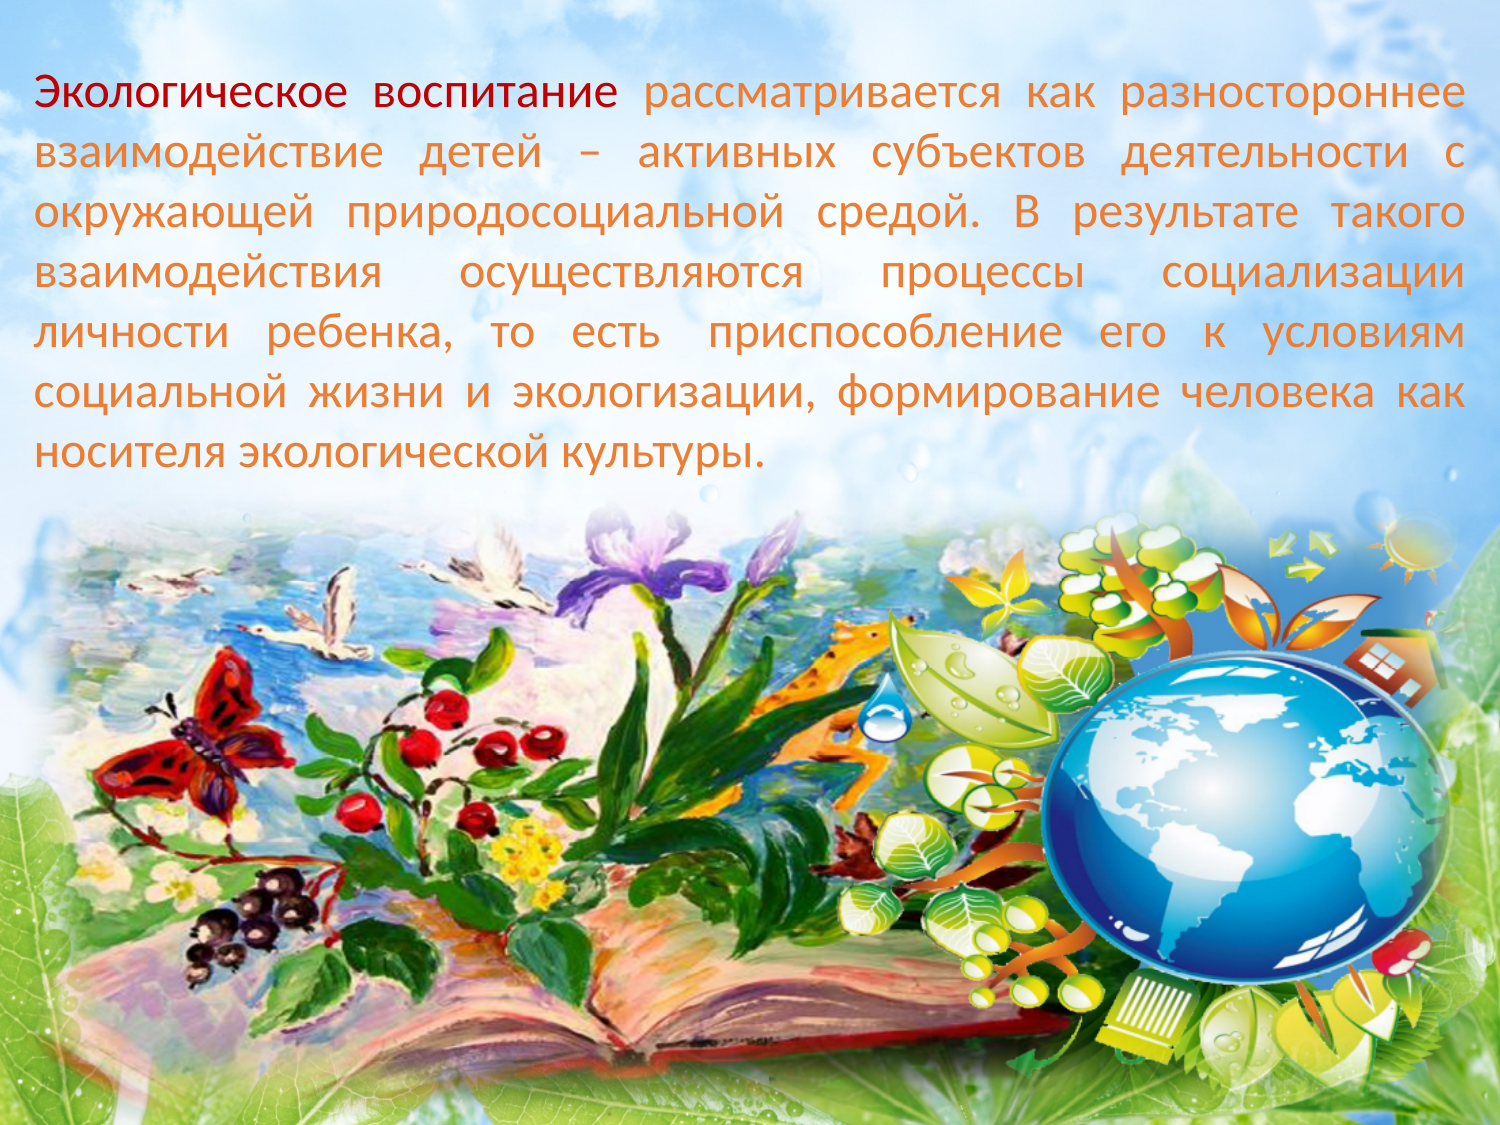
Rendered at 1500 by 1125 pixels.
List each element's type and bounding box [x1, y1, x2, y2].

picture [18, 494, 1482, 1125]
list [0, 0, 1500, 1125]
